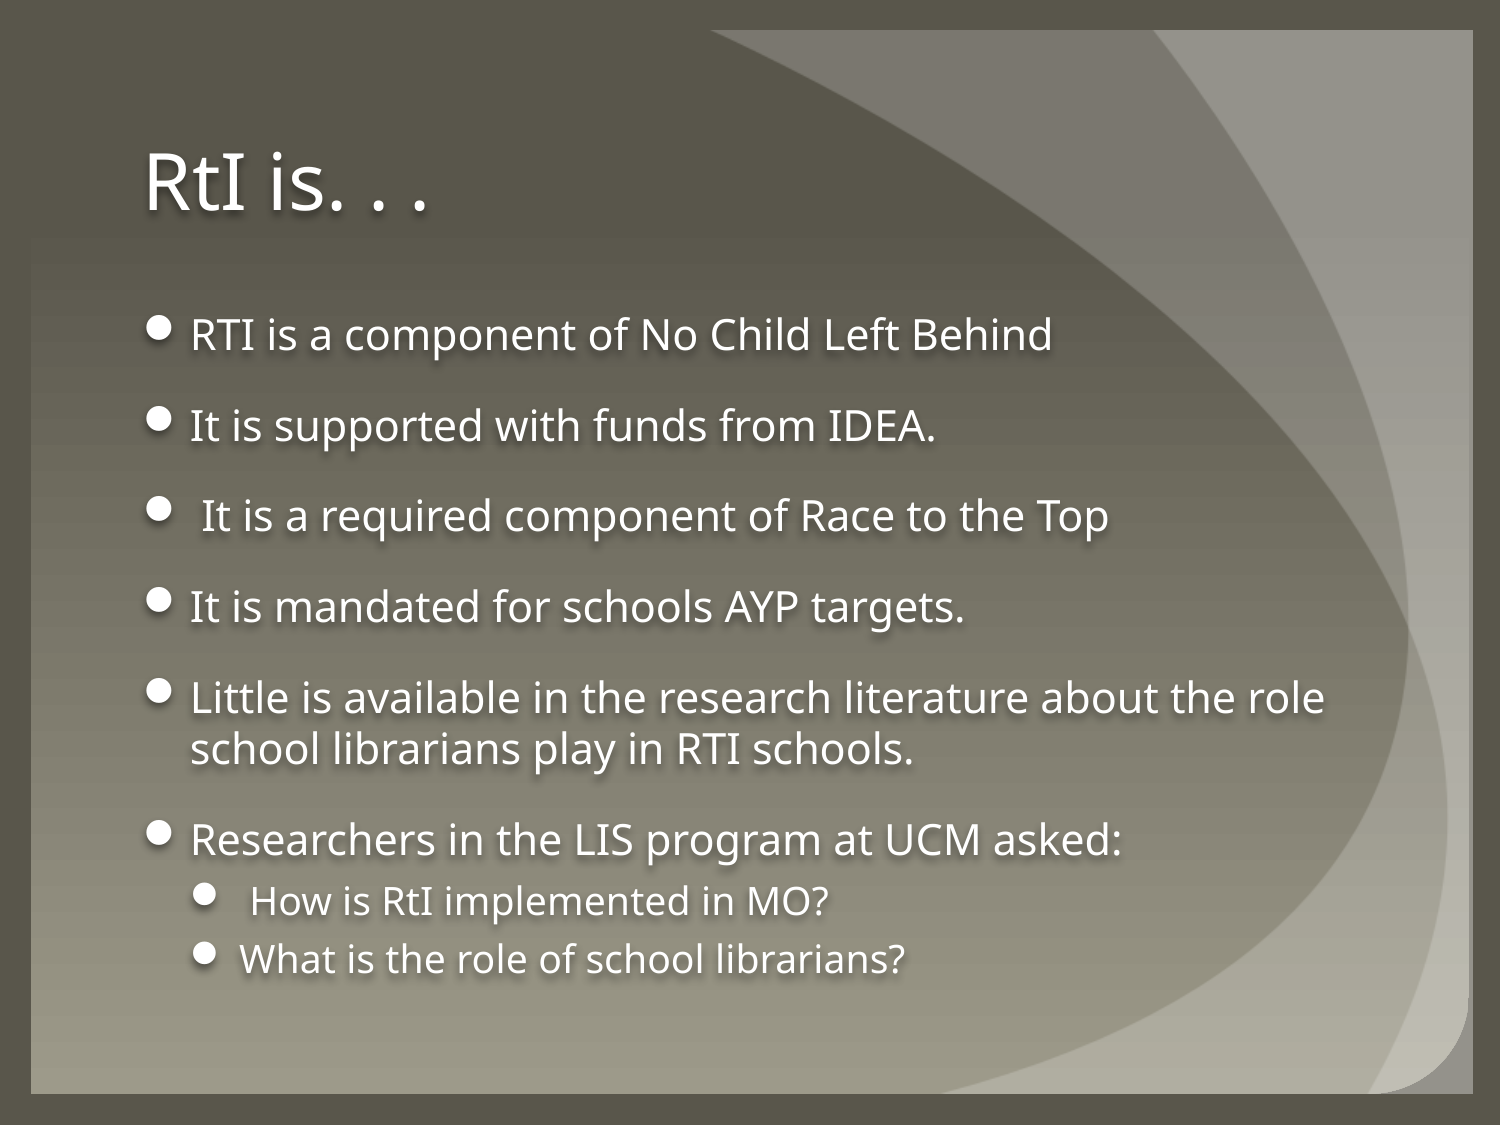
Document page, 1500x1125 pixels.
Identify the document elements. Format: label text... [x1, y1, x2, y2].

list RTI is a component of No Child Left Behind It is supported with funds from IDEA. It is a required component of Race to the Top It is mandated for schools AYP targets. Little is available in the research literature about the role school librarians play in RTI schools. Researchers in the LIS program at UCM asked: How is RtI implemented in MO? What is the role of school librarians? [127, 299, 1372, 991]
title RtI is. . . [127, 62, 1372, 234]
picture [24, 30, 1473, 1094]
